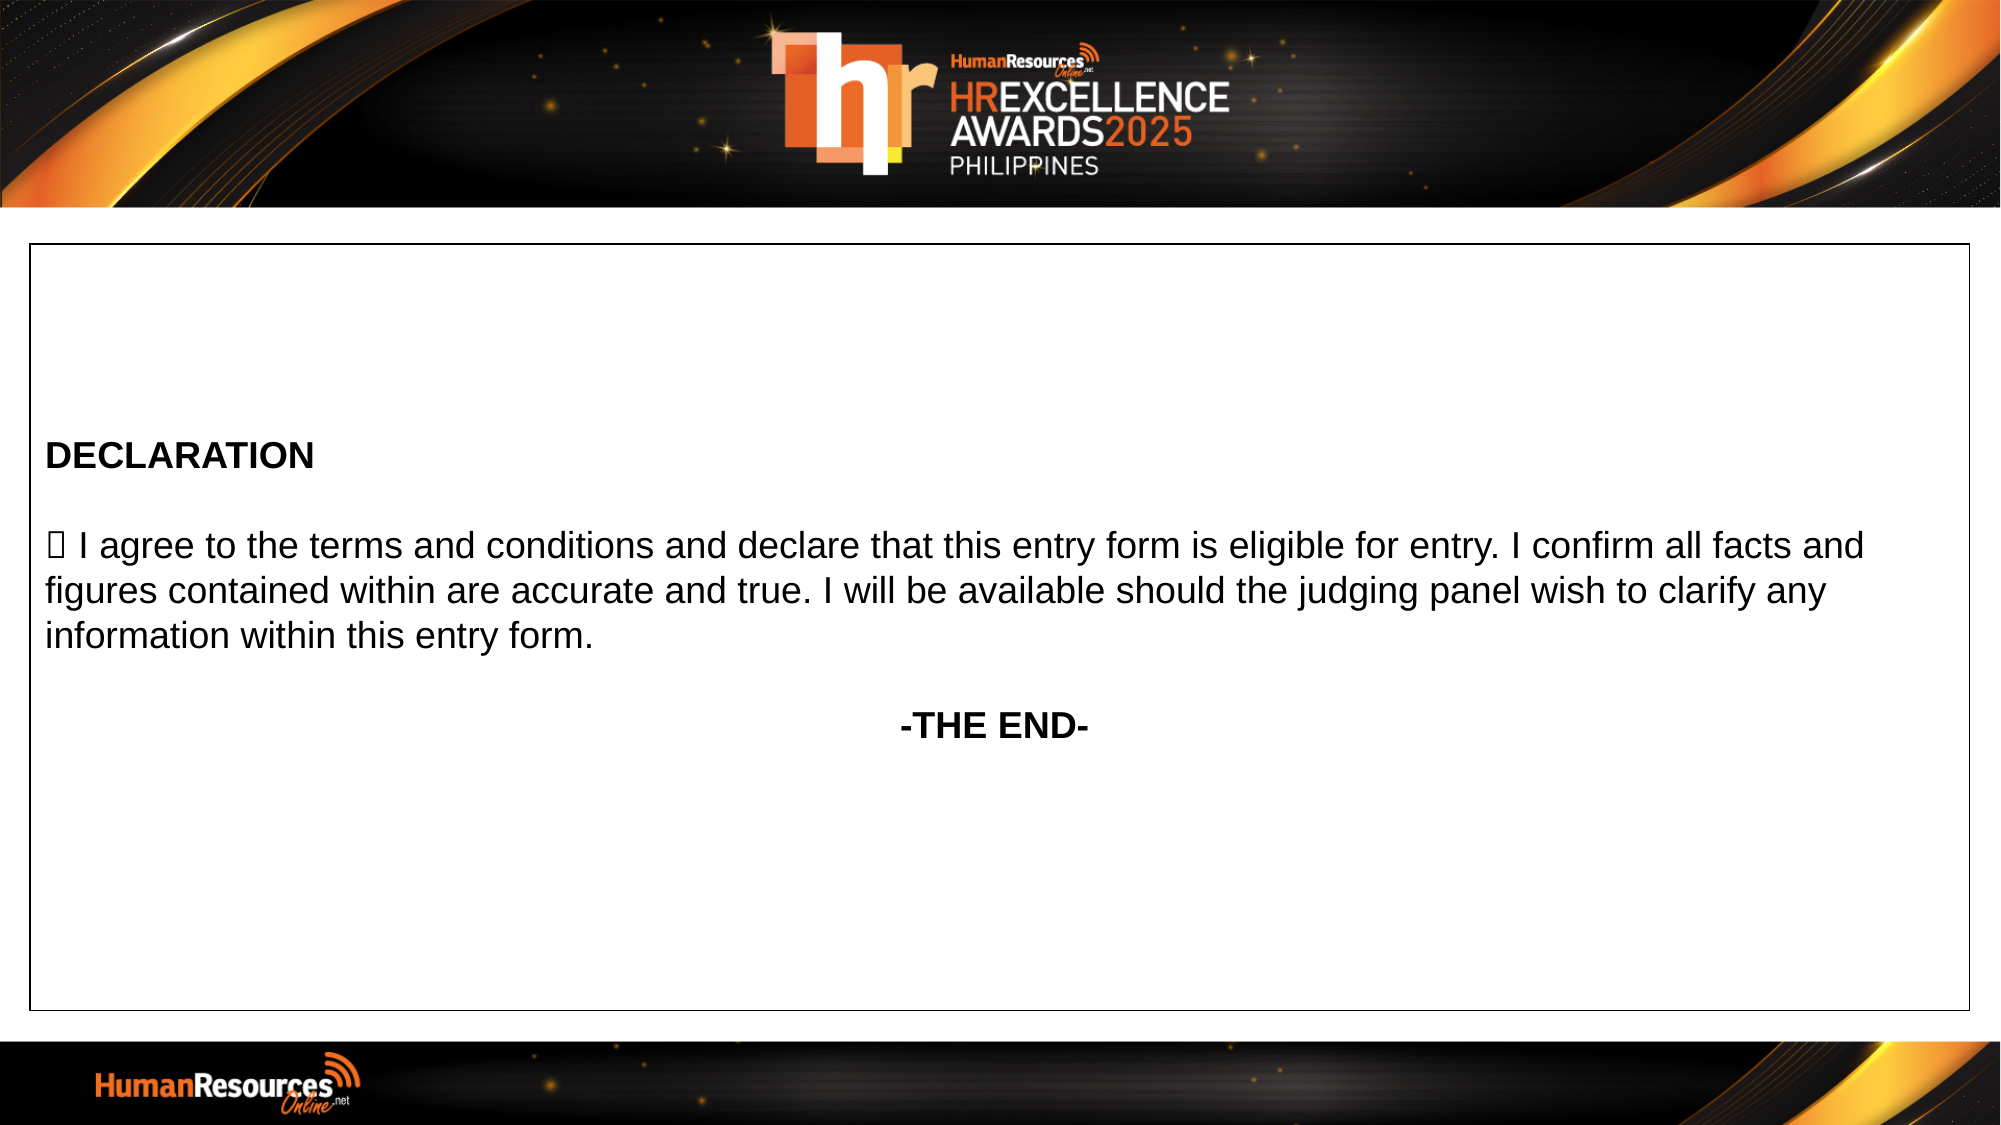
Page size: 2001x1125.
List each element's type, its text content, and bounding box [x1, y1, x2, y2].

picture [0, 0, 2001, 1125]
text_box DECLARATION  I agree to the terms and conditions and declare that this entry form is eligible for entry. I confirm all facts and figures contained within are accurate and true. I will be available should the judging panel wish to clarify any information within this entry form. -THE END- [30, 243, 1970, 1011]
